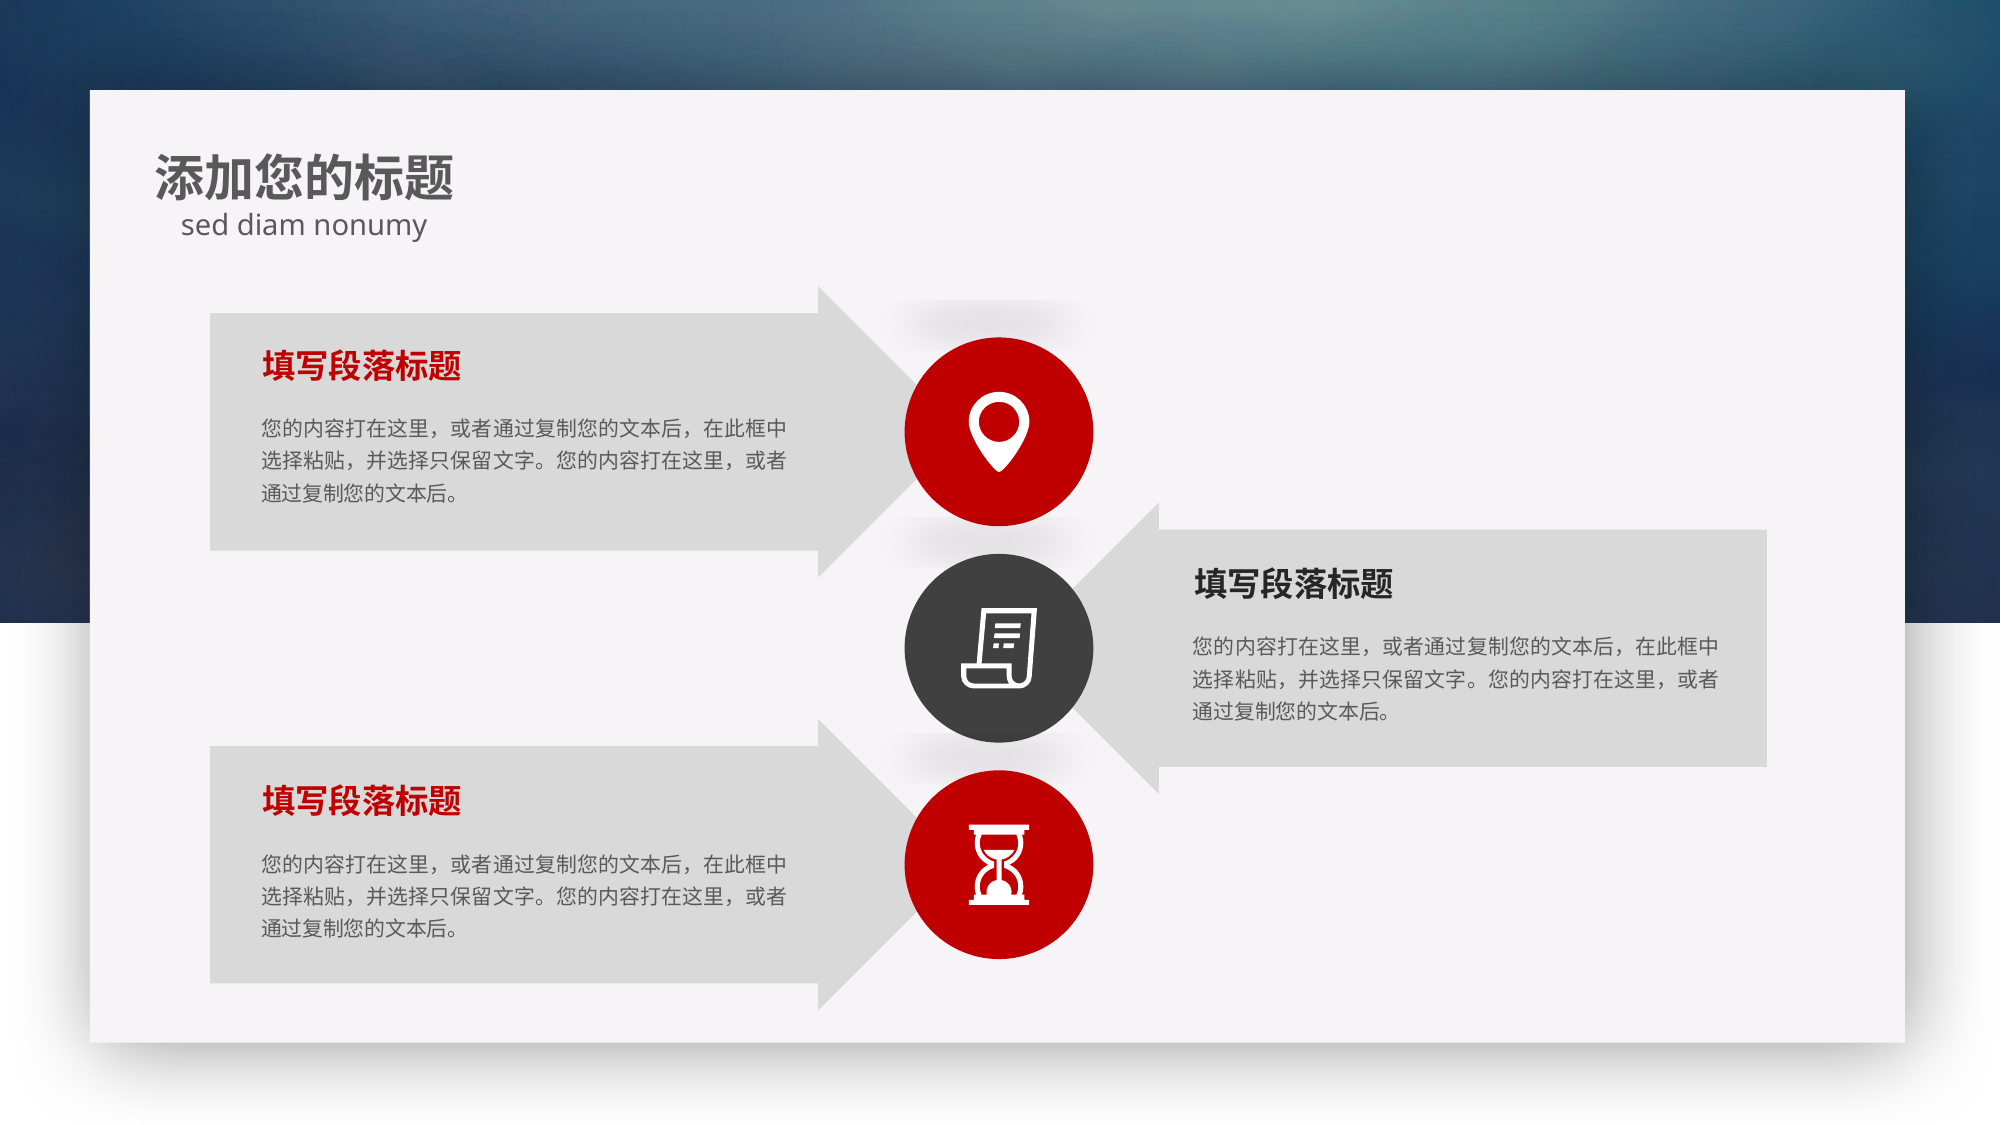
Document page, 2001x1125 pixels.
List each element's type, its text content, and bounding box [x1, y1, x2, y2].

text_box 添加您的标题 sed diam nonumy [139, 138, 469, 249]
text_box 填写段落标题 [247, 337, 477, 393]
text_box 您的内容打在这里，或者通过复制您的文本后，在此框中选择粘贴，并选择只保留文字。您的内容打在这里，或者通过复制您的文本后。 [246, 400, 803, 513]
text_box [968, 824, 1030, 905]
text_box [968, 391, 1030, 472]
text_box 您的内容打在这里，或者通过复制您的文本后，在此框中选择粘贴，并选择只保留文字。您的内容打在这里，或者通过复制您的文本后。 [246, 836, 803, 949]
text_box 填写段落标题 [1179, 555, 1409, 611]
text_box [1073, 500, 1768, 797]
text_box [961, 608, 1038, 689]
picture [0, 0, 2000, 623]
text_box [903, 769, 1095, 961]
text_box 填写段落标题 [247, 773, 477, 828]
text_box [903, 552, 1095, 734]
text_box [209, 283, 917, 580]
text_box [903, 336, 1095, 517]
text_box 您的内容打在这里，或者通过复制您的文本后，在此框中选择粘贴，并选择只保留文字。您的内容打在这里，或者通过复制您的文本后。 [1178, 618, 1735, 731]
text_box [209, 716, 916, 1013]
